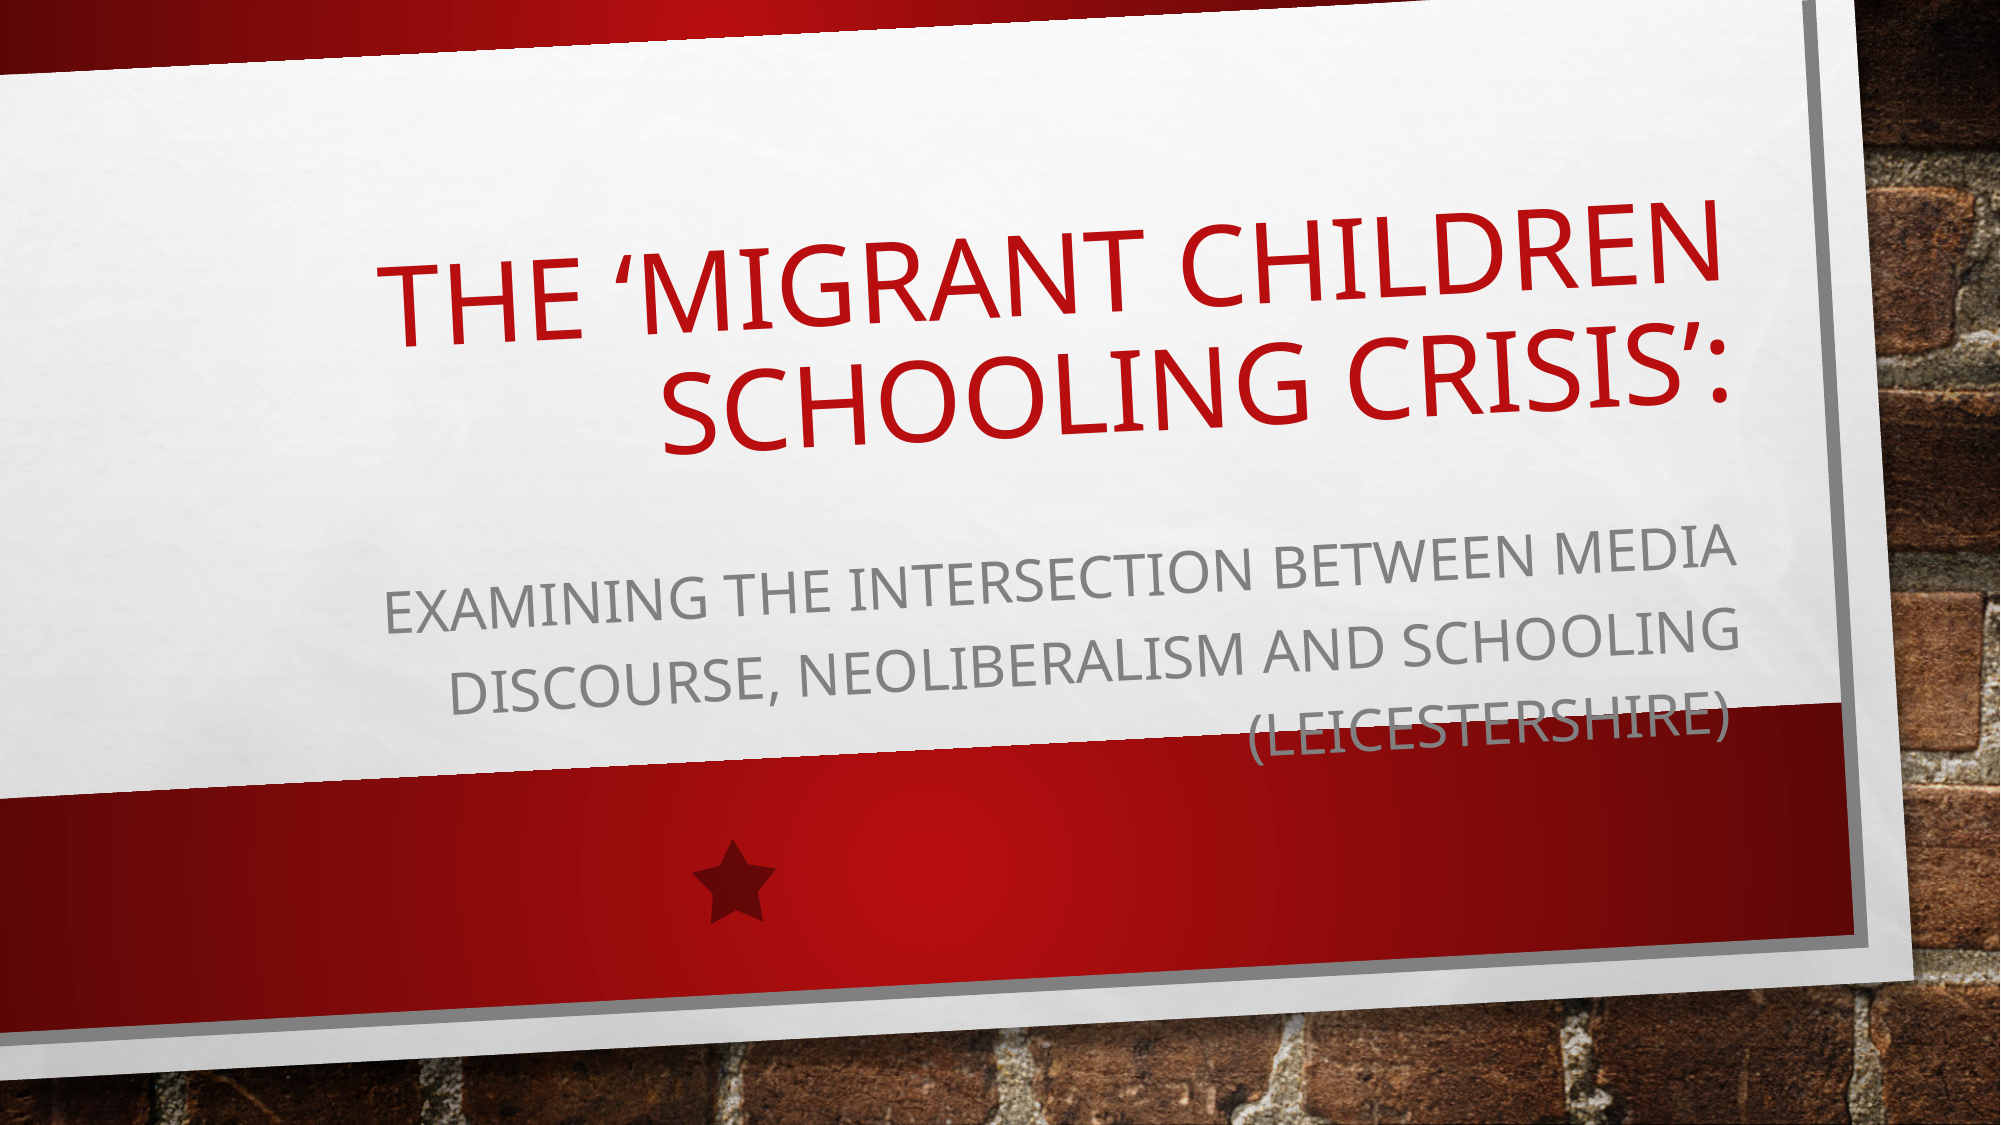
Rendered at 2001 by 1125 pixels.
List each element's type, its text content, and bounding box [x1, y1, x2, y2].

subtitle examining the intersection between media discourse, neoliberalism and schooling (Leicestershire) [150, 483, 1758, 726]
title The ‘migrant children schooling crisis’: [135, 67, 1758, 566]
picture [0, 0, 2000, 1125]
